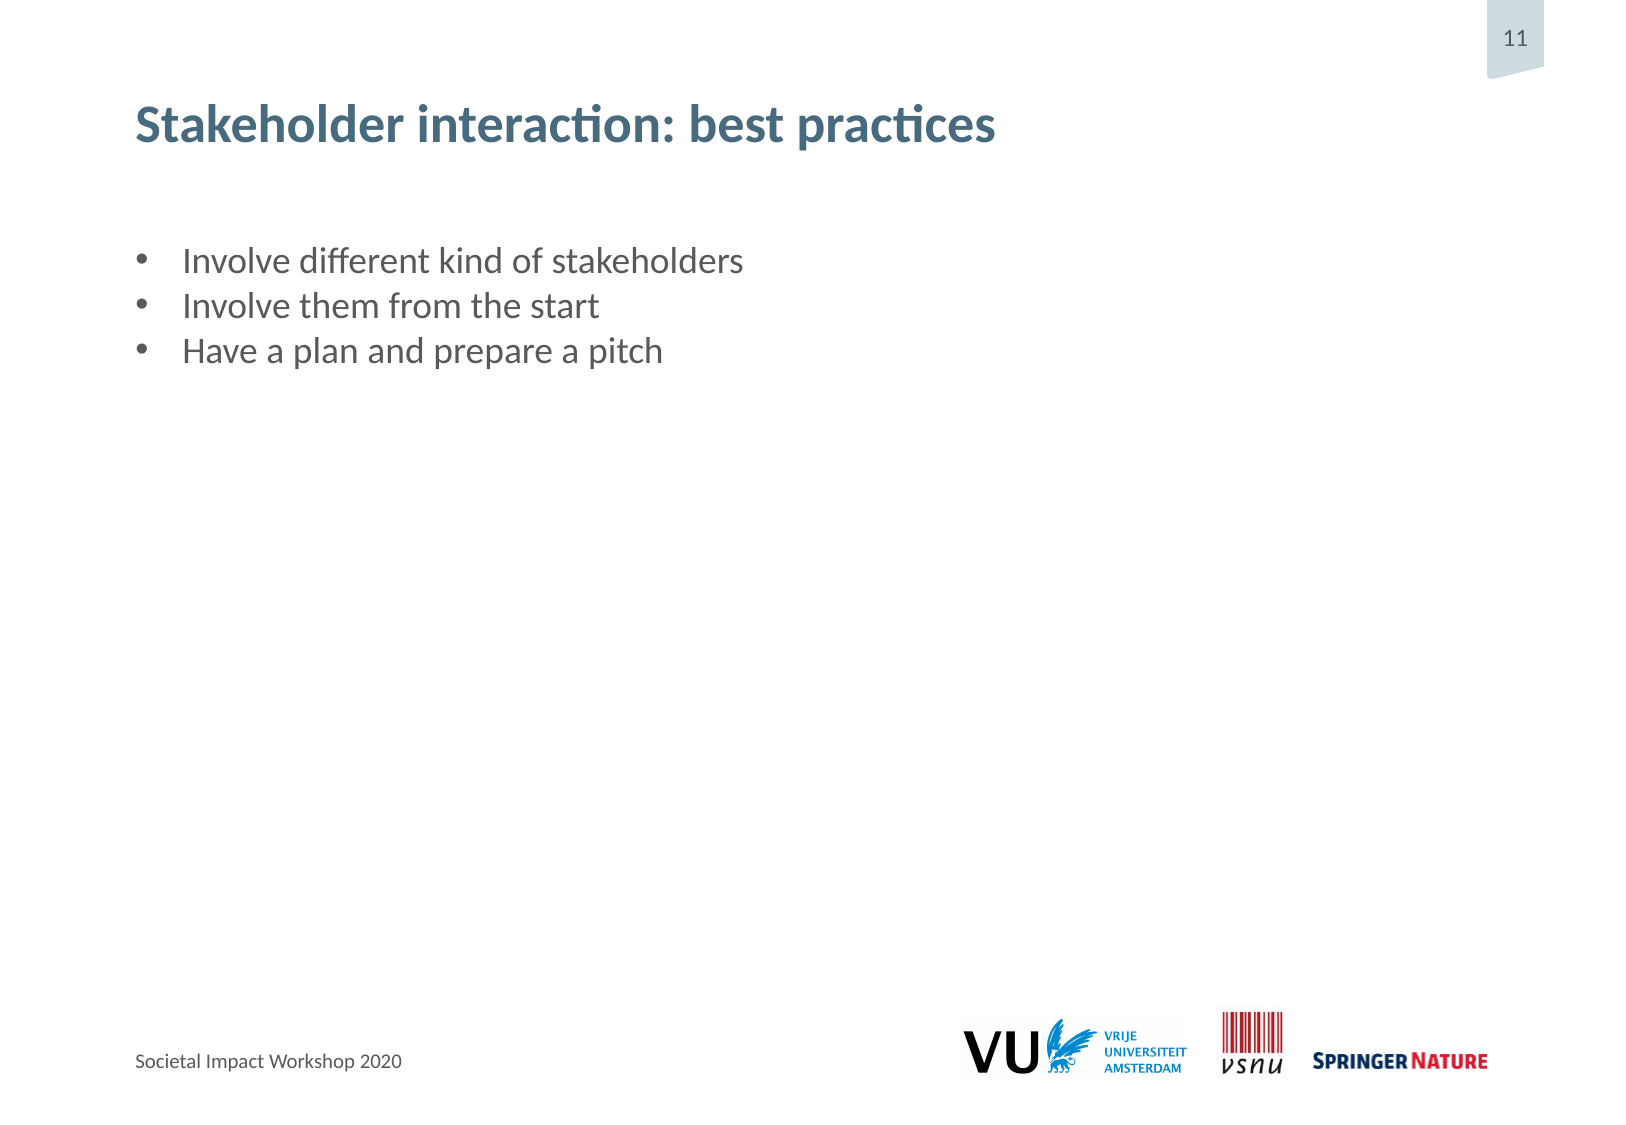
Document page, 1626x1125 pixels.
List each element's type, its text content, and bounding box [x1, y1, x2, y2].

list Involve different kind of stakeholders Involve them from the start Have a plan and prepare a pitch [135, 235, 1487, 282]
picture [960, 1018, 1188, 1079]
title Stakeholder interaction: best practices [135, 88, 1487, 149]
picture [1215, 1005, 1289, 1080]
picture [1313, 1052, 1487, 1069]
